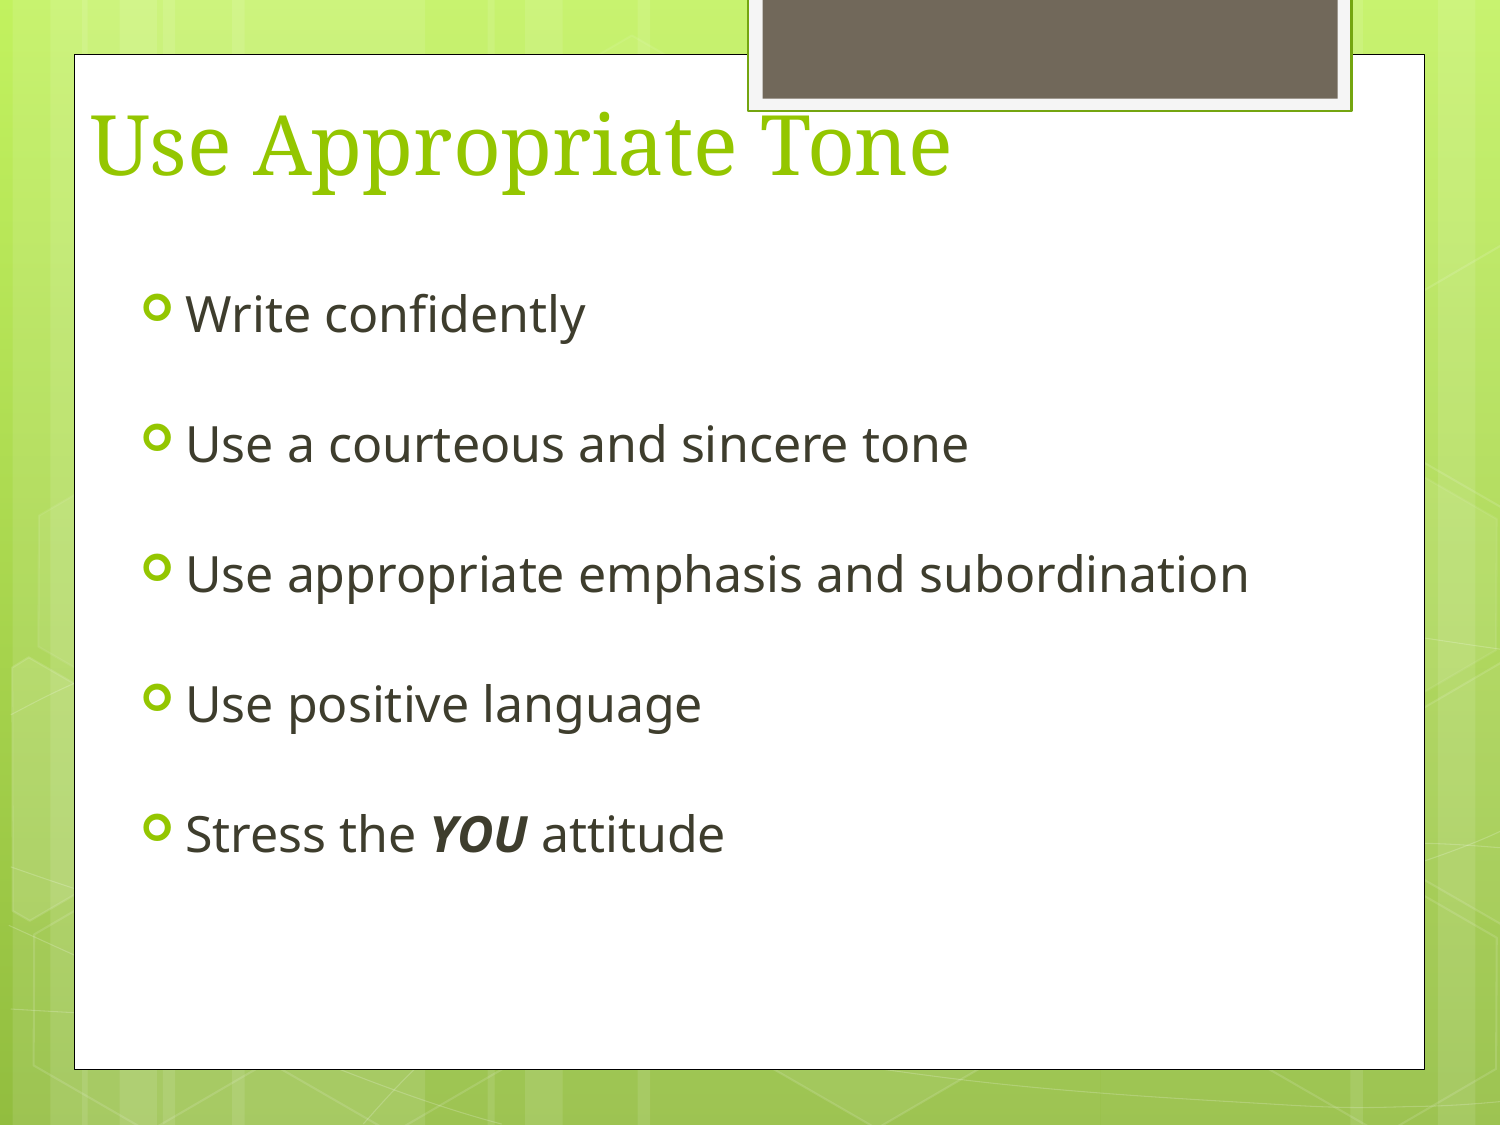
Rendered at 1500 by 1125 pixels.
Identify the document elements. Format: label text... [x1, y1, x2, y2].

text_box Write confidently Use a courteous and sincere tone Use appropriate emphasis and subordination Use positive language Stress the YOU attitude [112, 274, 1350, 870]
title Use Appropriate Tone [75, 62, 1013, 200]
